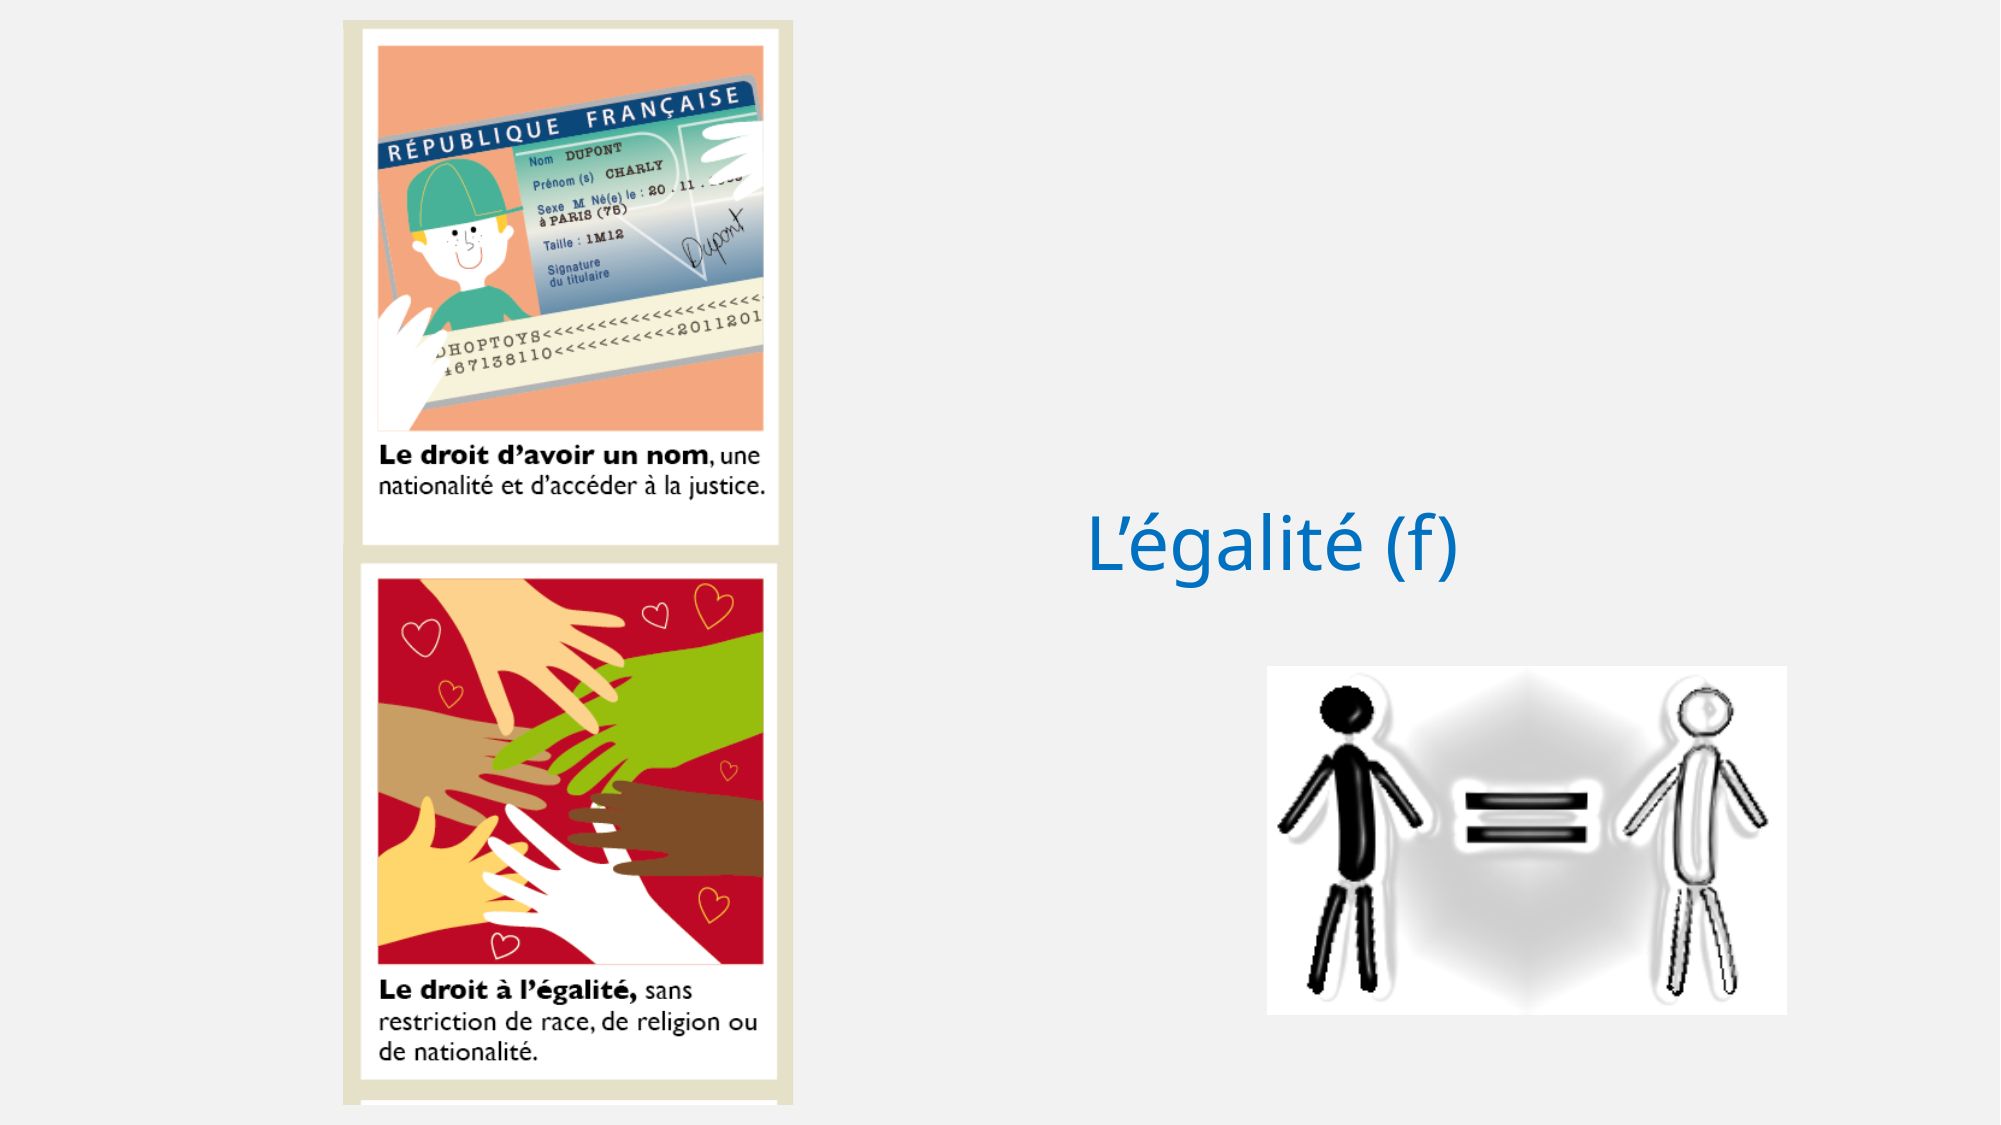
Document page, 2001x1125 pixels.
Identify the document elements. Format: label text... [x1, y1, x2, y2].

text_box L’égalité (f) [1070, 488, 1654, 594]
picture [1267, 665, 1787, 1015]
picture [343, 20, 794, 1105]
